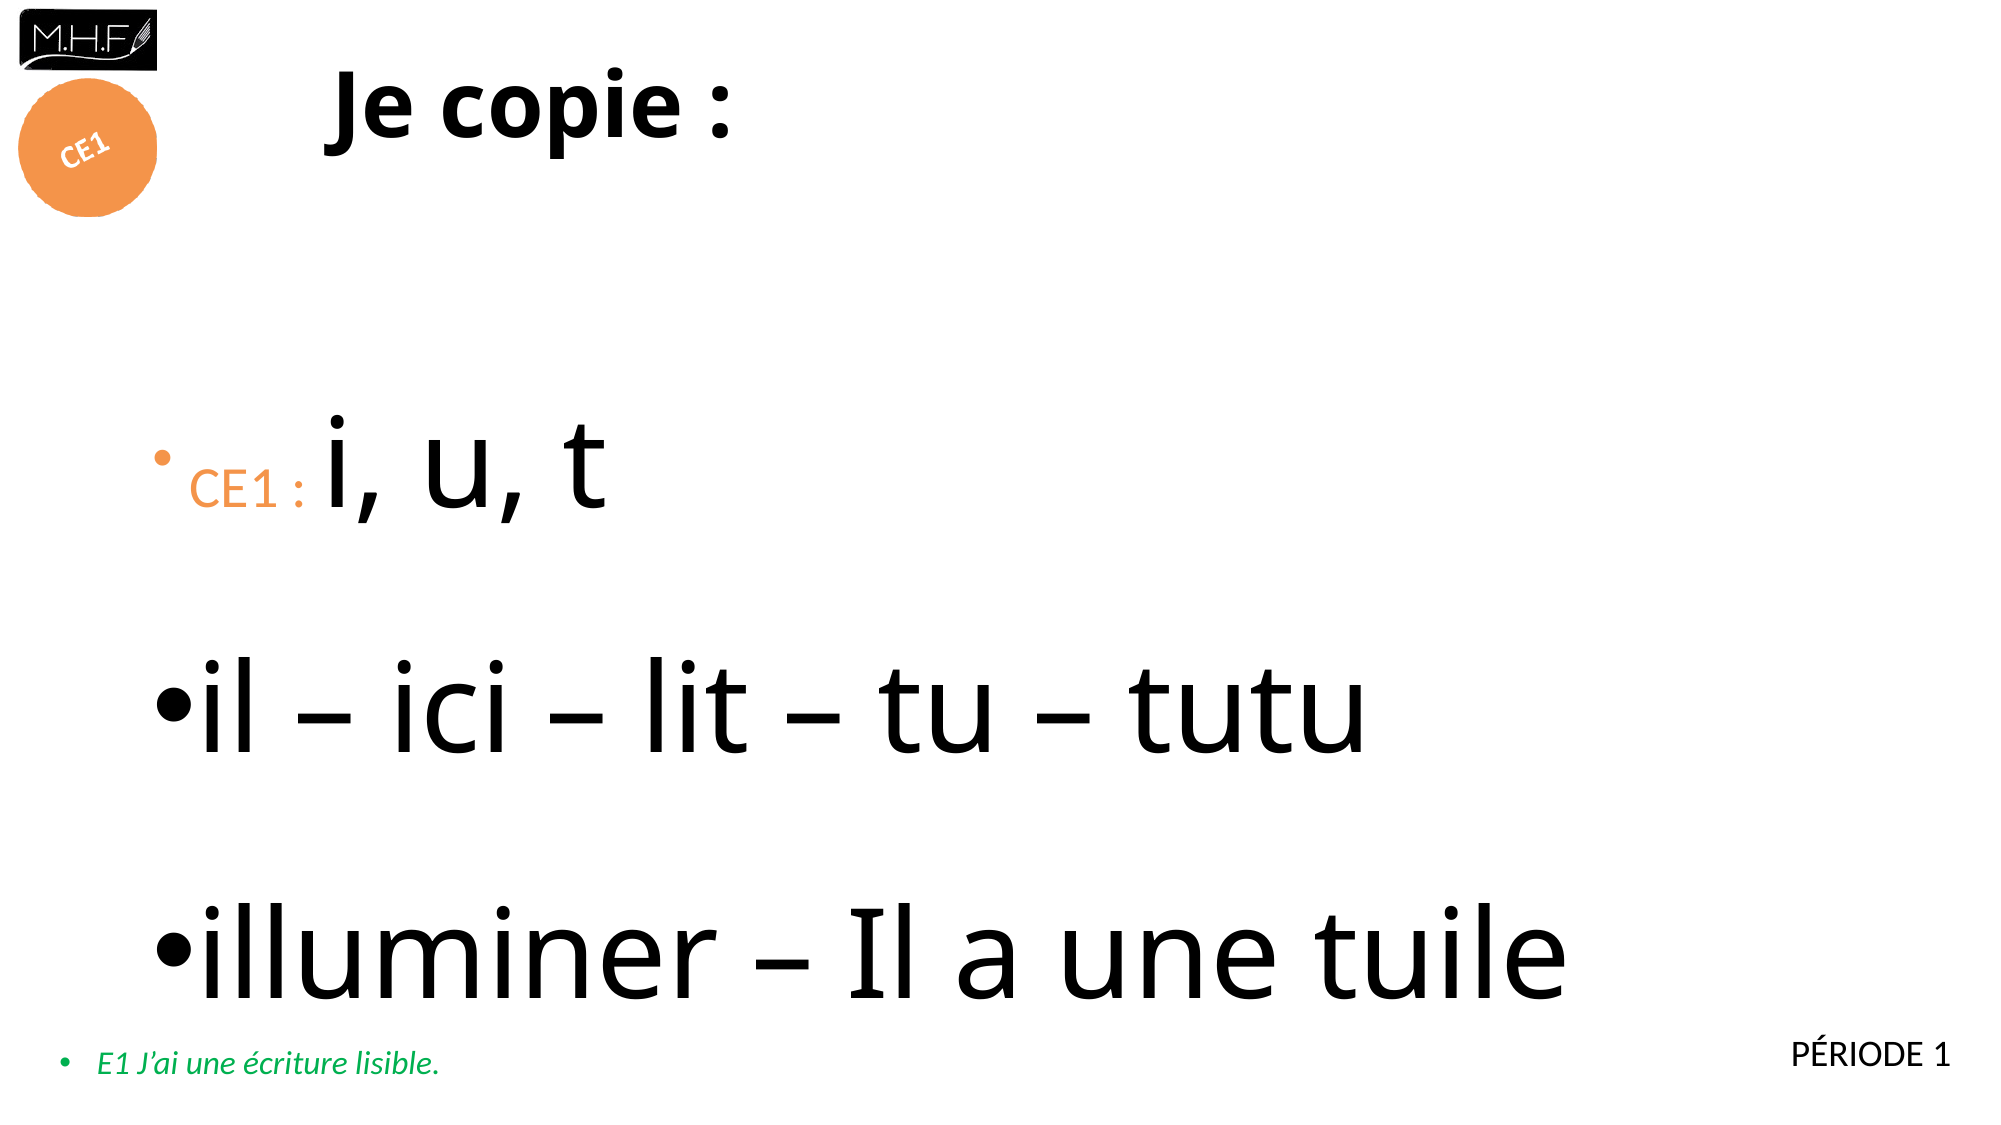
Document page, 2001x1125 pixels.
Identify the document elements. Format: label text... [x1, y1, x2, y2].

list CE1 : i, u, t il – ici – lit – tu – tutu illuminer – Il a une tuile [137, 299, 1863, 1014]
picture [16, 7, 157, 74]
picture [18, 78, 157, 218]
text_box PÉRIODE 1 [1362, 1021, 1967, 1082]
text_box E1 J’ai une écriture lisible. [44, 1038, 1346, 1092]
title Je copie : [316, 0, 1863, 218]
